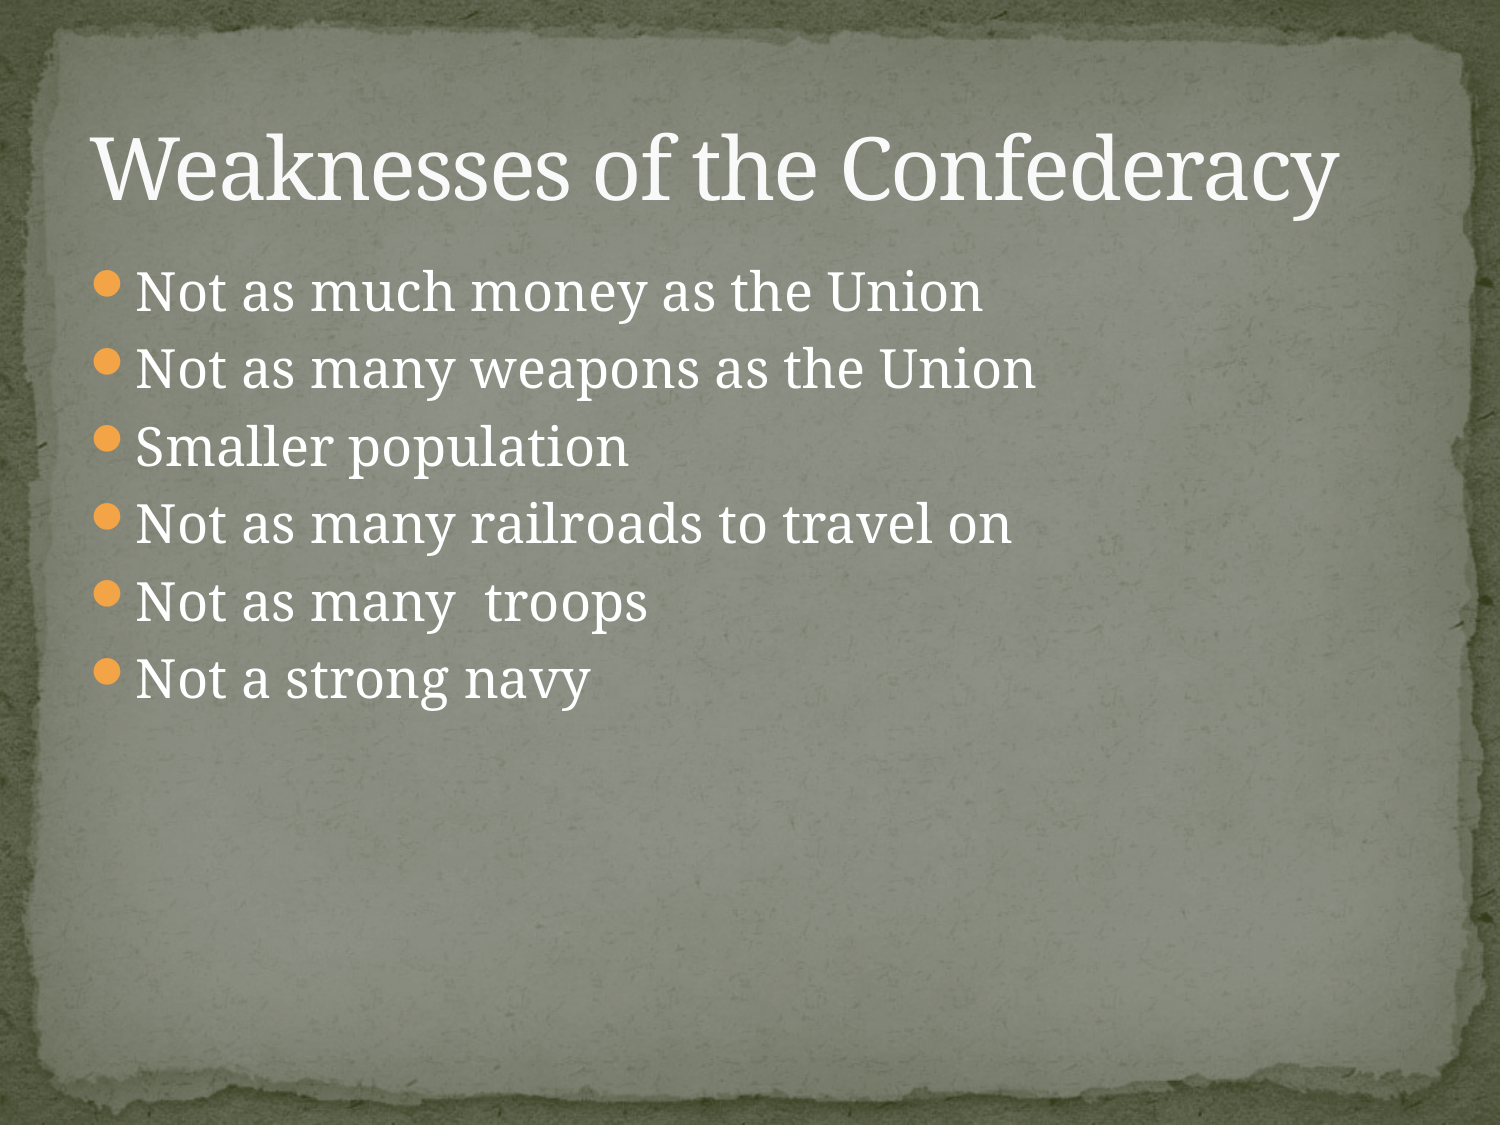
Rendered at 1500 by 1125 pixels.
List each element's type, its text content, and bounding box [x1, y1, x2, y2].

title Weaknesses of the Confederacy [74, 24, 1425, 225]
list Not as much money as the Union Not as many weapons as the Union Smaller population Not as many railroads to travel on Not as many troops Not a strong navy [75, 249, 1425, 1000]
